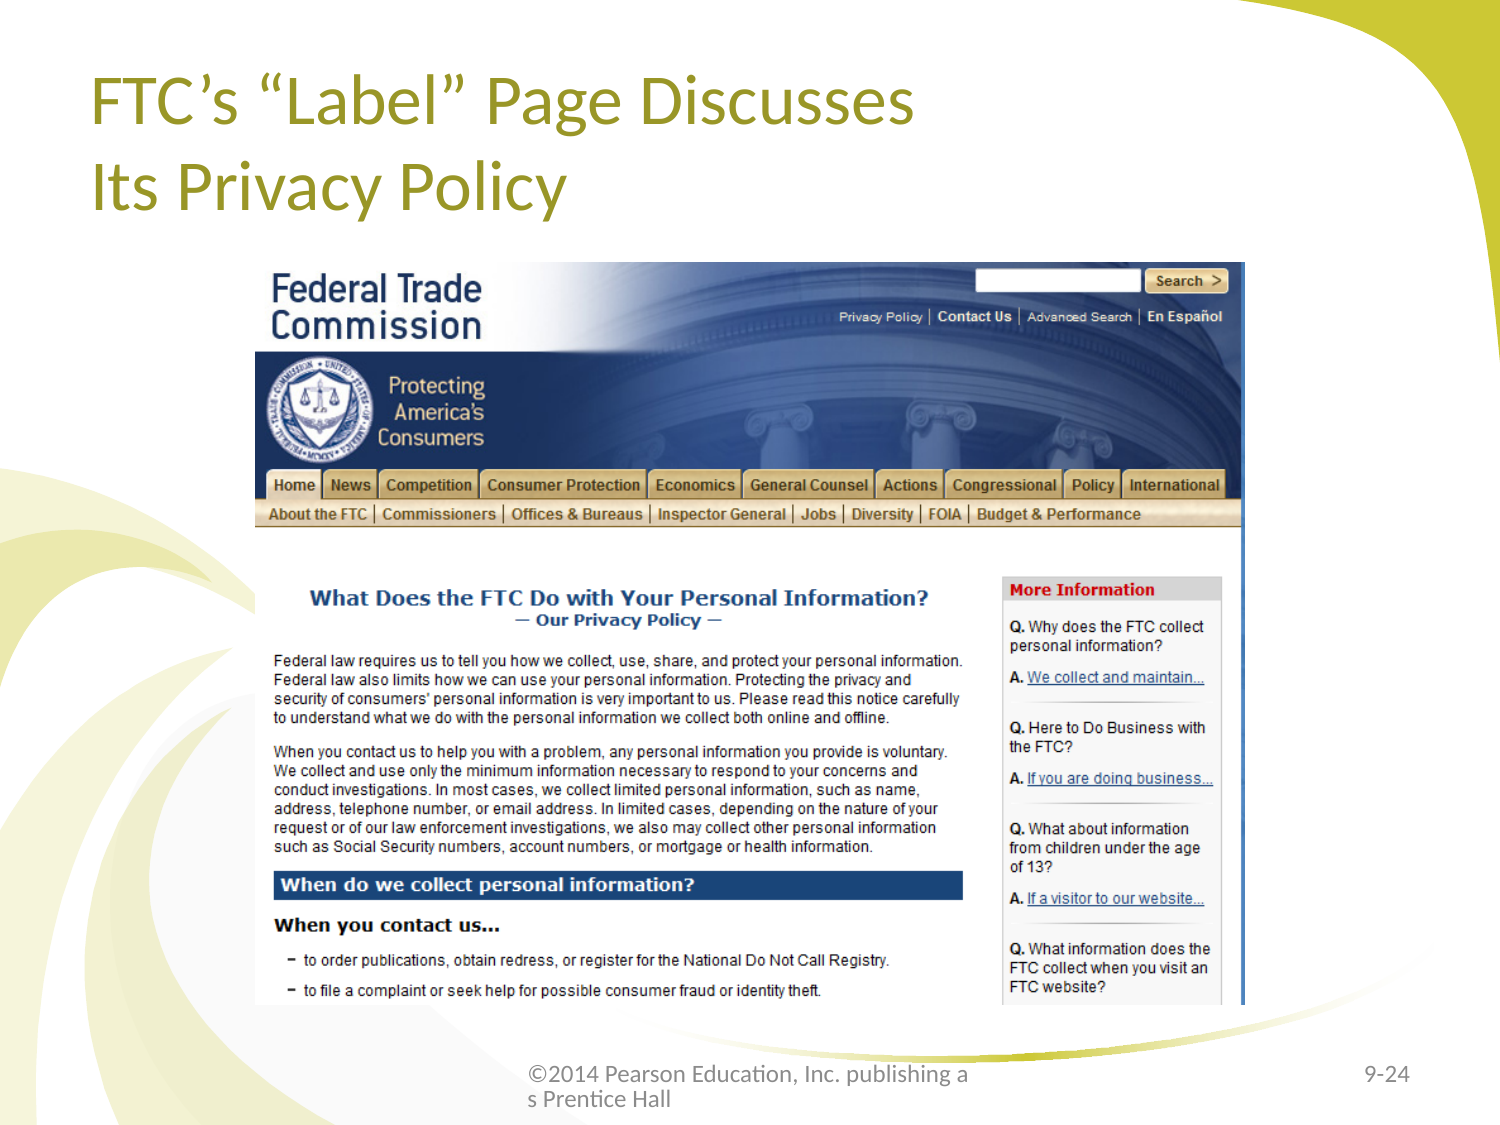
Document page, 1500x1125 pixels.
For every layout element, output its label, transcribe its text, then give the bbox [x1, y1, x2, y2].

slide_number 9-24 [1074, 1042, 1425, 1103]
title FTC’s “Label” Page Discusses Its Privacy Policy [75, 45, 1425, 233]
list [255, 262, 1245, 1006]
footer ©2014 Pearson Education, Inc. publishing as Prentice Hall [512, 1042, 988, 1103]
